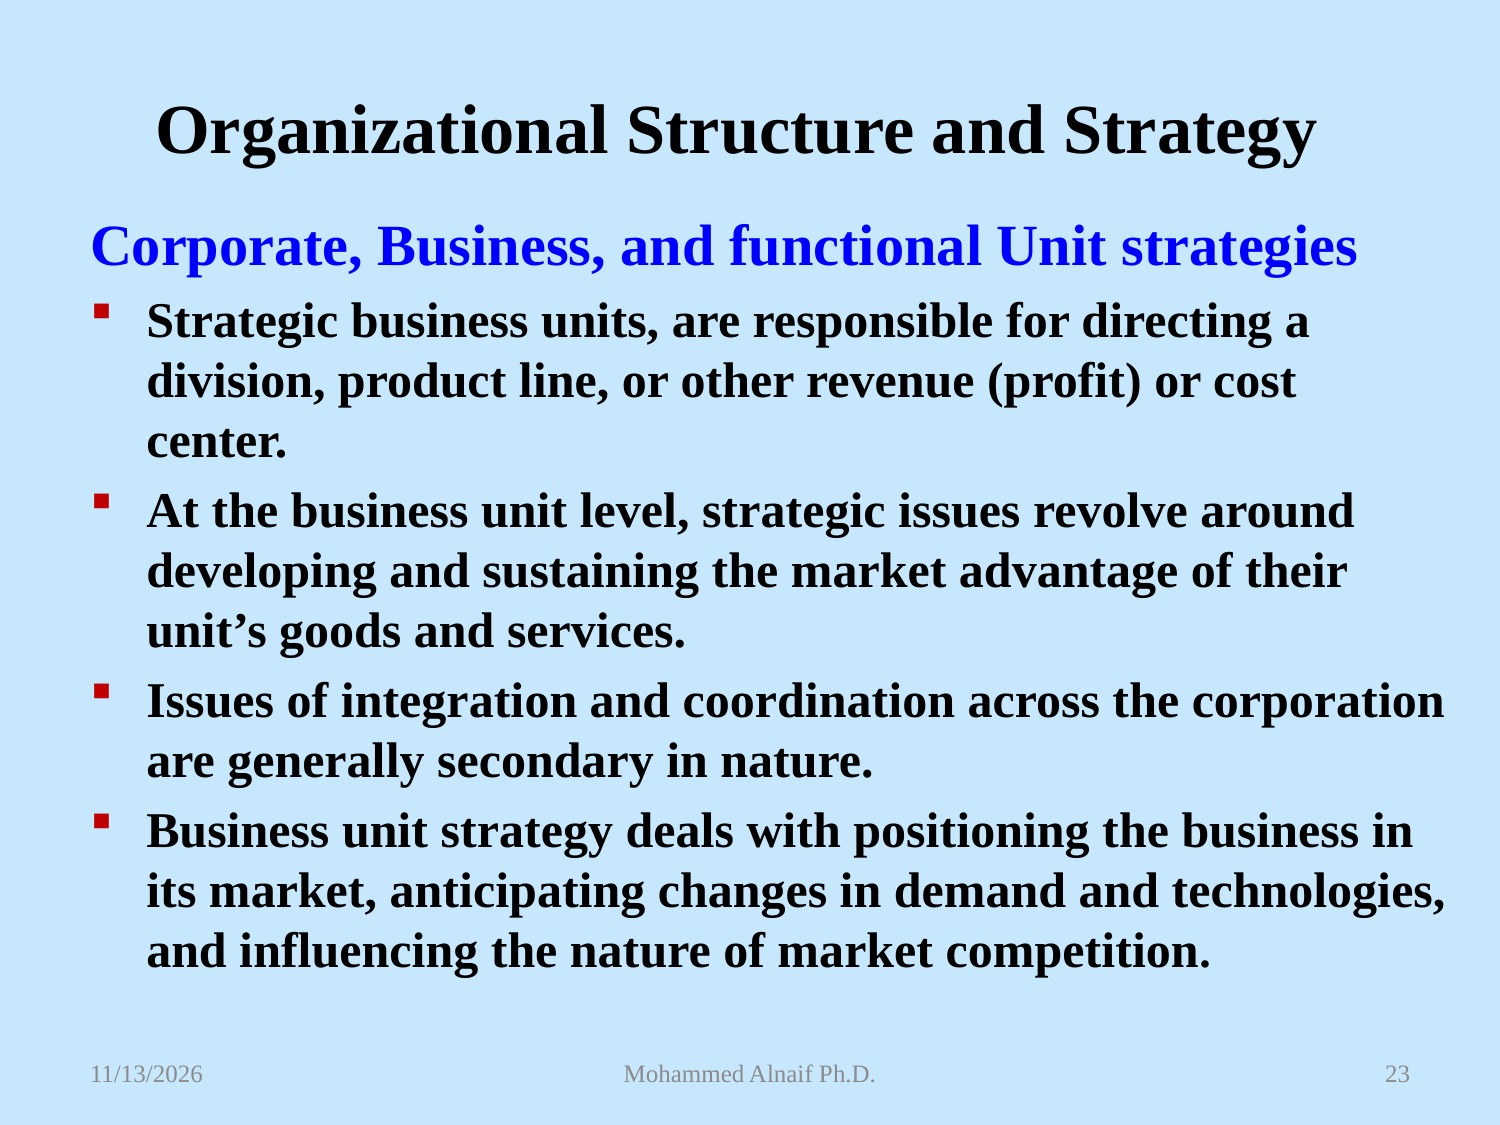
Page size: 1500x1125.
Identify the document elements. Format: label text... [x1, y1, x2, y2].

slide_number 23 [1074, 1042, 1425, 1103]
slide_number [75, 1042, 425, 1103]
title Organizational Structure and Strategy [99, 75, 1375, 175]
footer Mohammed Alnaif Ph.D. [512, 1042, 988, 1103]
subtitle Corporate, Business, and functional Unit strategies Strategic business units, are responsible for directing a division, product line, or other revenue (profit) or cost center. At the business unit level, strategic issues revolve around developing and sustaining the market advantage of their unit’s goods and services. Issues of integration and coordination across the corporation are generally secondary in nature. Business unit strategy deals with positioning the business in its market, anticipating changes in demand and technologies, and influencing the nature of market competition. [75, 200, 1463, 1038]
